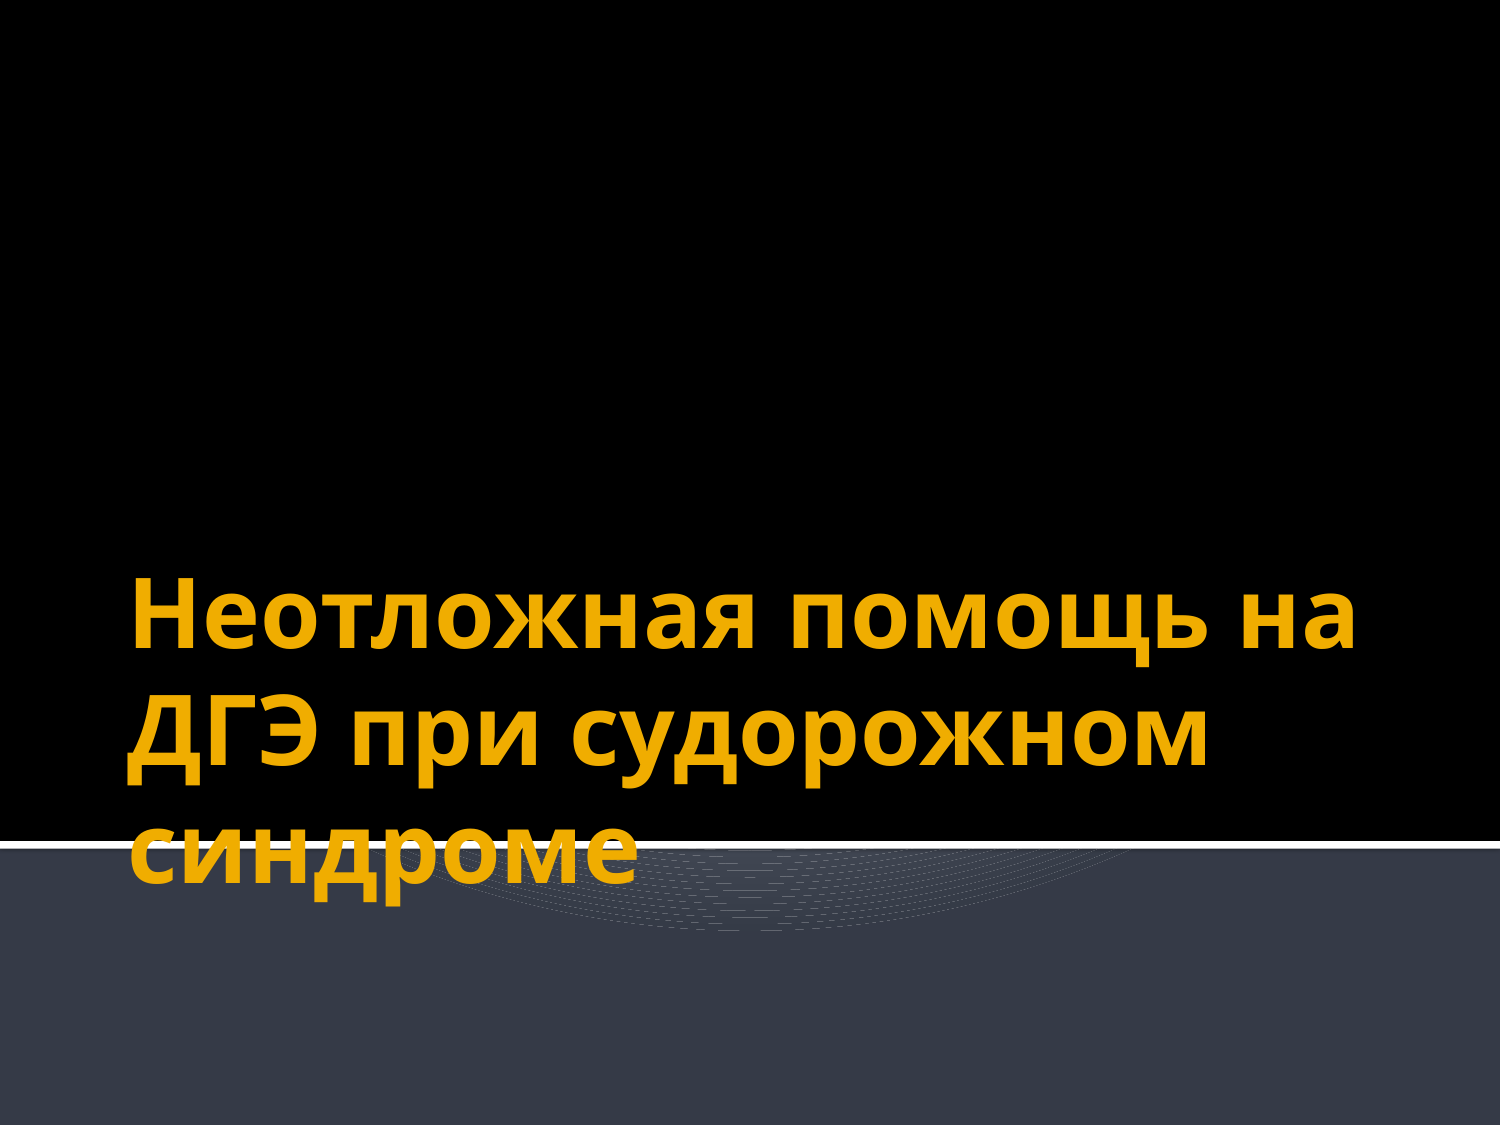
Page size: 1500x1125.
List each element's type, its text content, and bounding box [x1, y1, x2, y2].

title Неотложная помощь на ДГЭ при судорожном синдроме [112, 550, 1438, 825]
